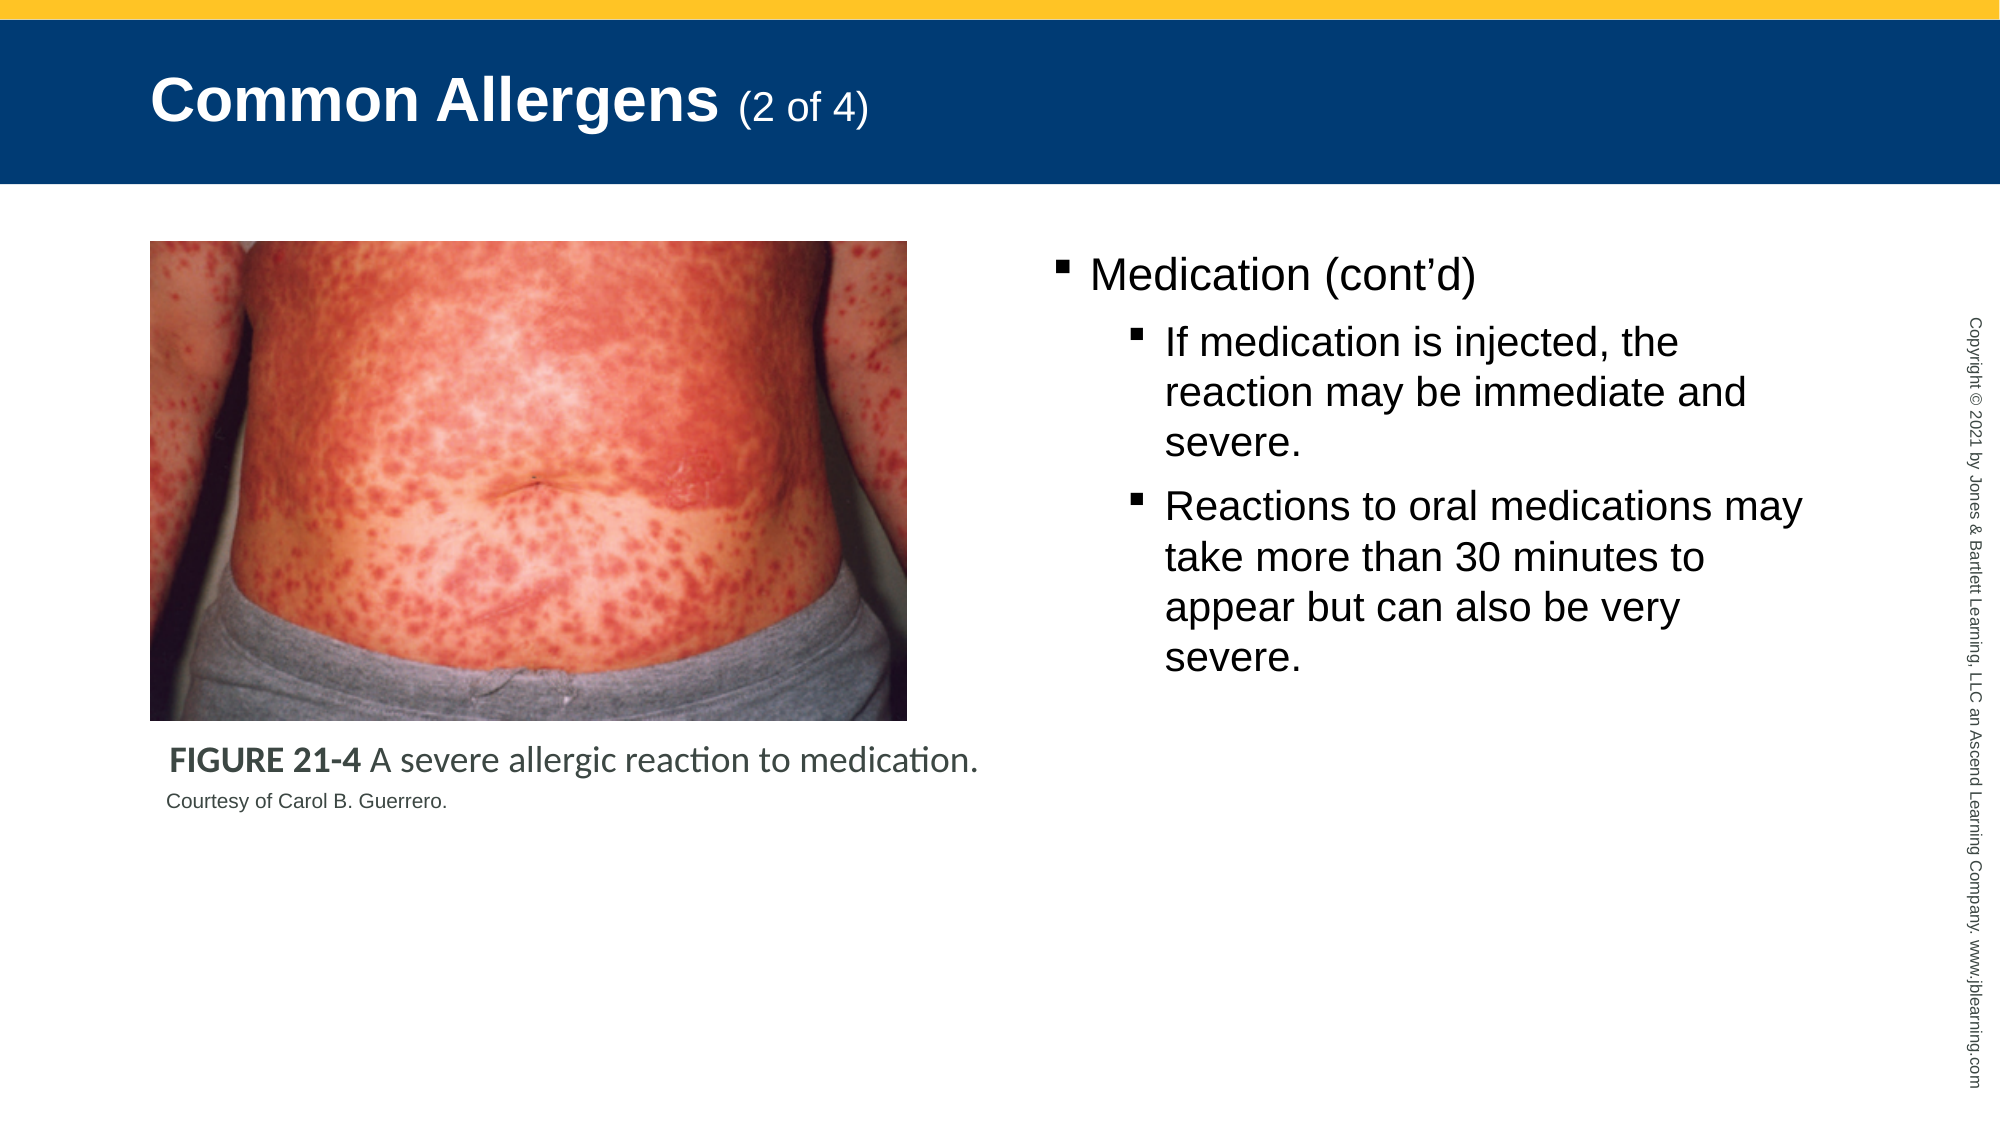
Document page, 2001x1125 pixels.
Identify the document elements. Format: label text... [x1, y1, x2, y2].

list Medication (cont’d) If medication is injected, the reaction may be immediate and severe. Reactions to oral medications may take more than 30 minutes to appear but can also be very severe. [1037, 237, 1850, 1025]
text_box FIGURE 21-4 A severe allergic reaction to medication. [154, 727, 995, 787]
title Common Allergens (2 of 4) [0, 19, 2000, 185]
picture [149, 241, 907, 721]
text_box Courtesy of Carol B. Guerrero. [151, 780, 463, 821]
